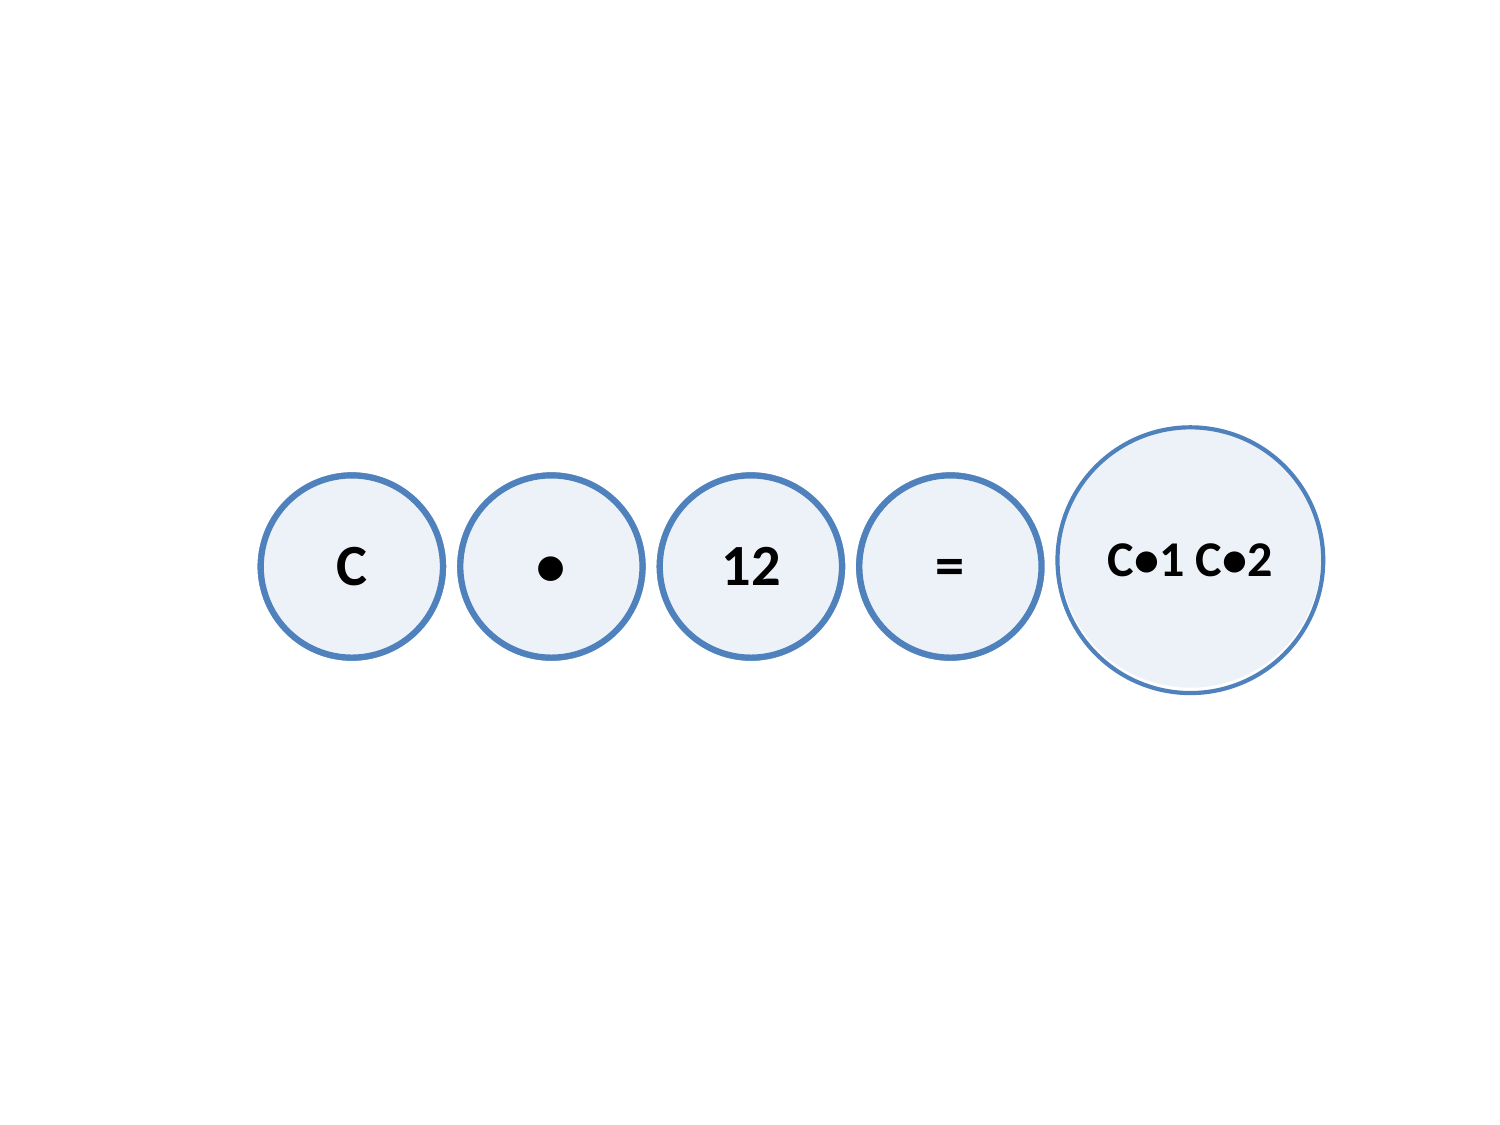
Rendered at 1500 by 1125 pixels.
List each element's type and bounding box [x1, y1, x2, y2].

text_box [0, 396, 1500, 737]
